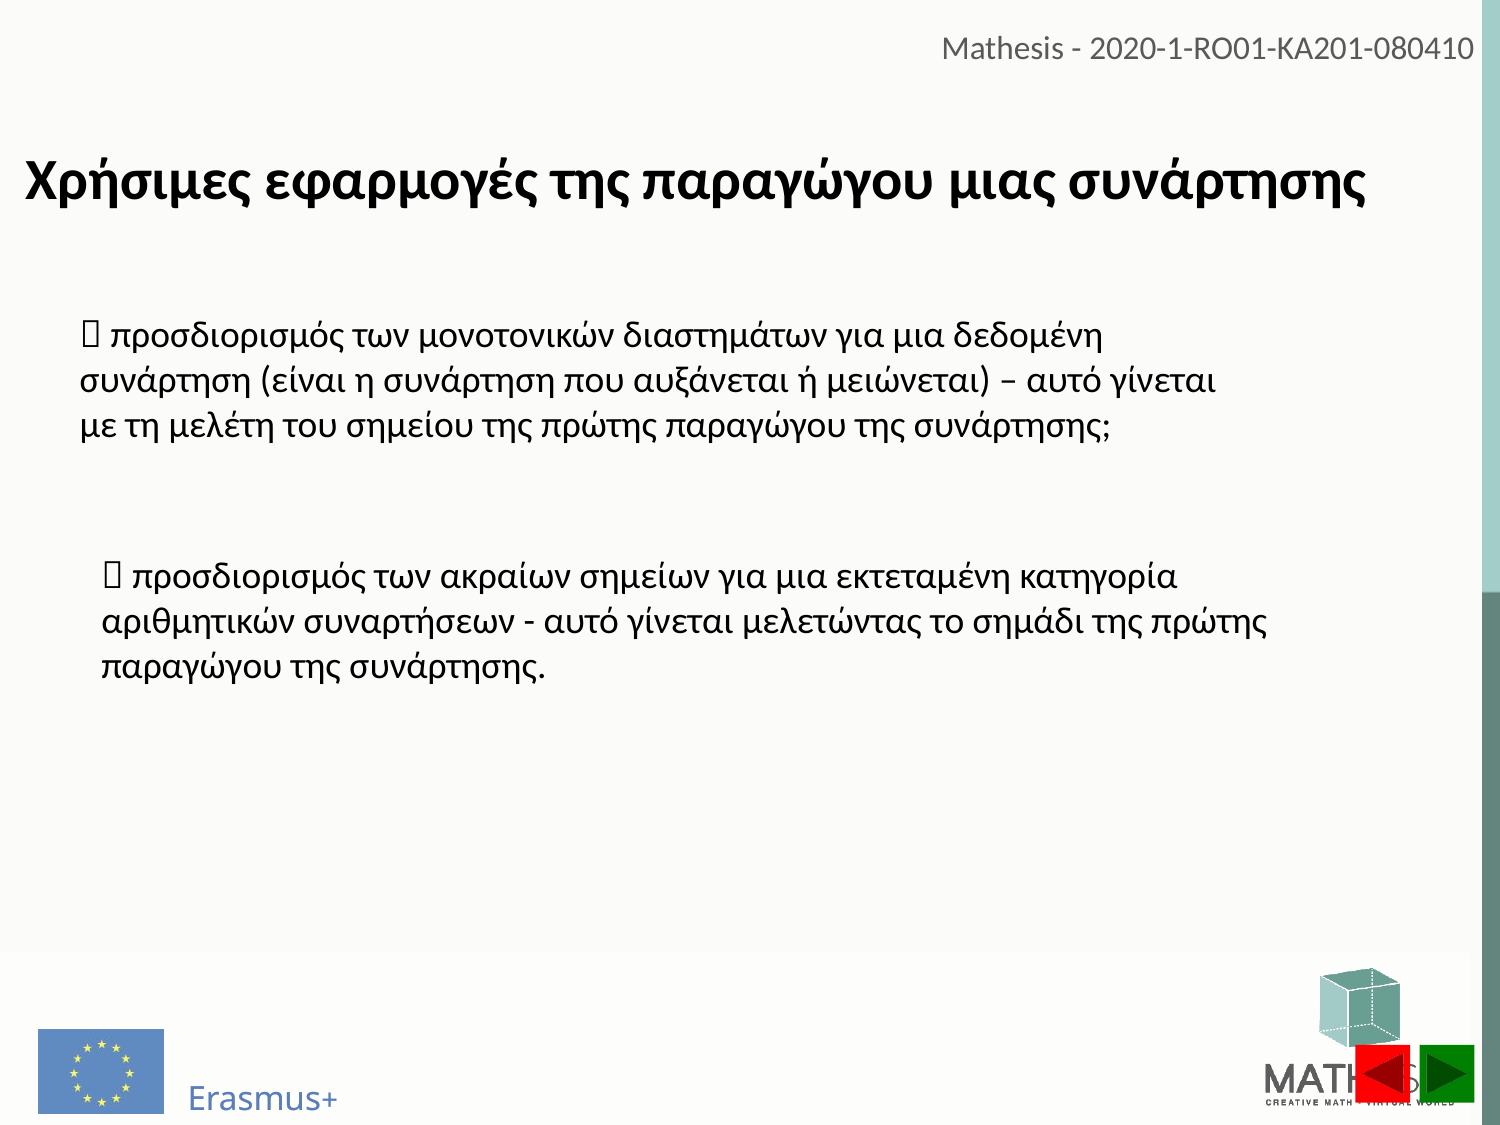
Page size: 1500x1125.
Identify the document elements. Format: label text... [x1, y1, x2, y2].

text_box [1419, 1044, 1475, 1103]
text_box  προσδιορισμός των μονοτονικών διαστημάτων για μια δεδομένη συνάρτηση (είναι η συνάρτηση που αυξάνεται ή μειώνεται) – αυτό γίνεται με τη μελέτη του σημείου της πρώτης παραγώγου της συνάρτησης; [64, 302, 1272, 498]
text_box  προσδιορισμός των ακραίων σημείων για μια εκτεταμένη κατηγορία αριθμητικών συναρτήσεων - αυτό γίνεται μελετώντας το σημάδι της πρώτης παραγώγου της συνάρτησης. [86, 544, 1294, 739]
text_box Χρήσιμες εφαρμογές της παραγώγου μιας συνάρτησης [35, 158, 1358, 265]
text_box [1355, 1044, 1411, 1103]
